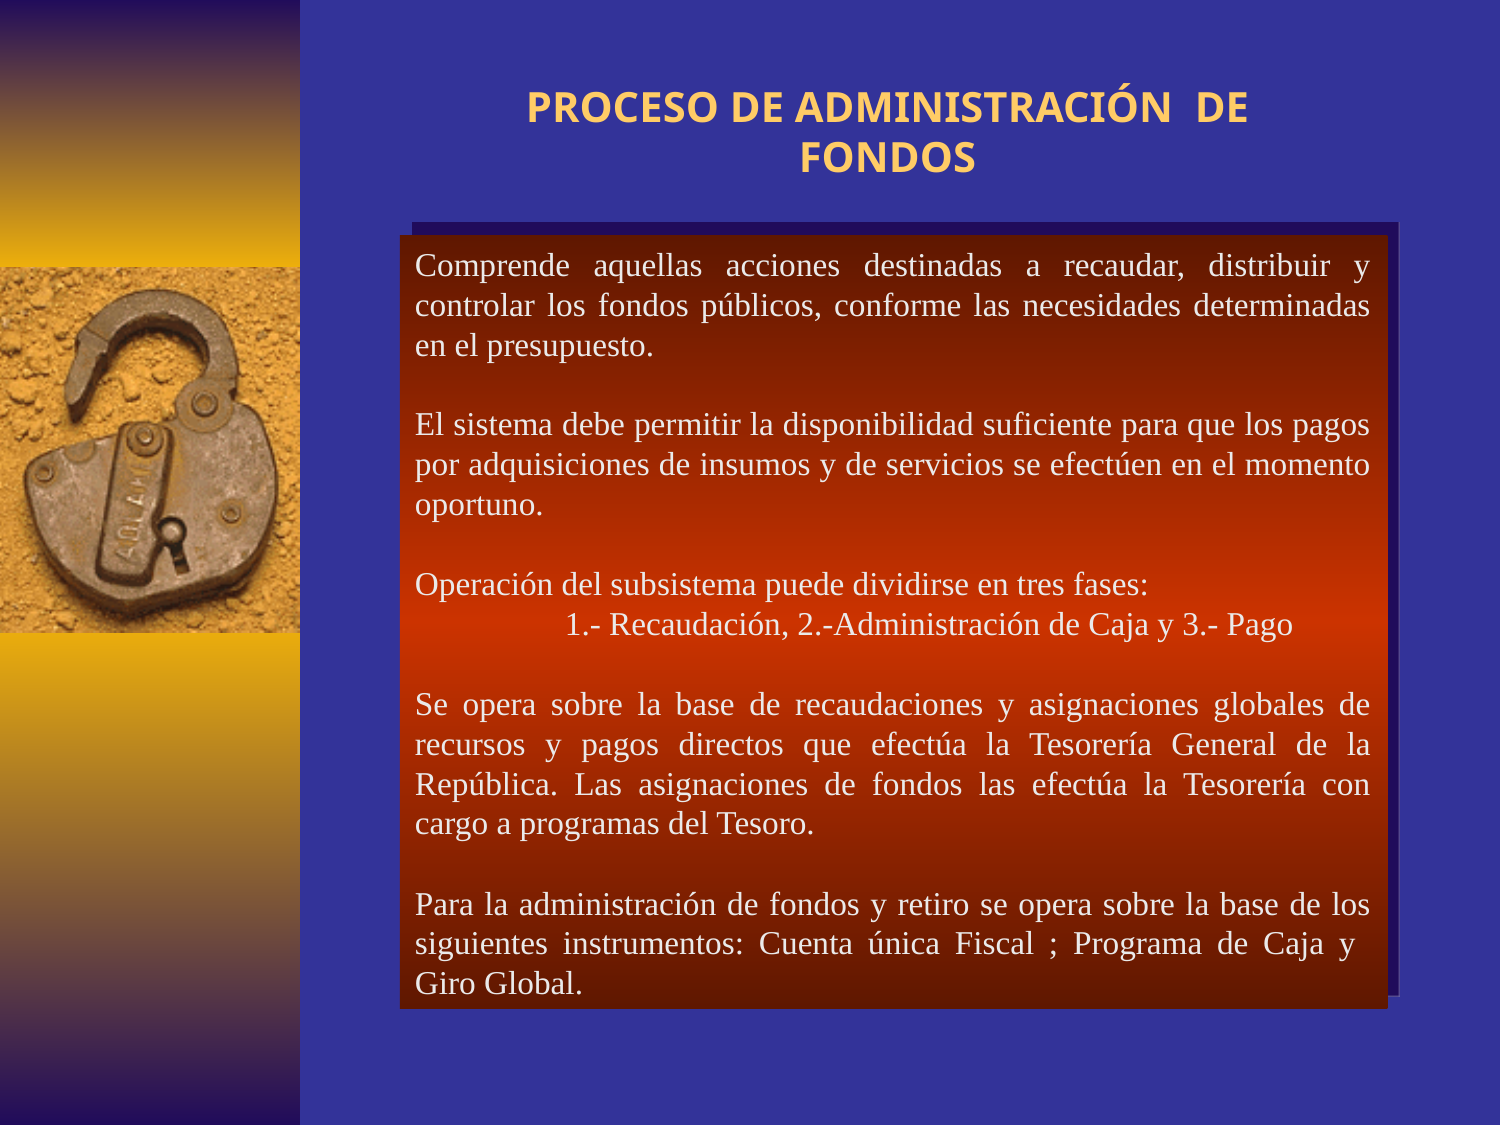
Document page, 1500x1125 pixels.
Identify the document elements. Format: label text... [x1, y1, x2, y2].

title PROCESO DE ADMINISTRACIÓN DE FONDOS [424, 36, 1351, 221]
subtitle Comprende aquellas acciones destinadas a recaudar, distribuir y controlar los fondos públicos, conforme las necesidades determinadas en el presupuesto. El sistema debe permitir la disponibilidad suficiente para que los pagos por adquisiciones de insumos y de servicios se efectúen en el momento oportuno. Operación del subsistema puede dividirse en tres fases: 1.- Recaudación, 2.-Administración de Caja y 3.- Pago Se opera sobre la base de recaudaciones y asignaciones globales de recursos y pagos directos que efectúa la Tesorería General de la República. Las asignaciones de fondos las efectúa la Tesorería con cargo a programas del Tesoro. Para la administración de fondos y retiro se opera sobre la base de los siguientes instrumentos: Cuenta única Fiscal ; Programa de Caja y Giro Global. [399, 234, 1388, 1010]
picture [0, 267, 300, 633]
